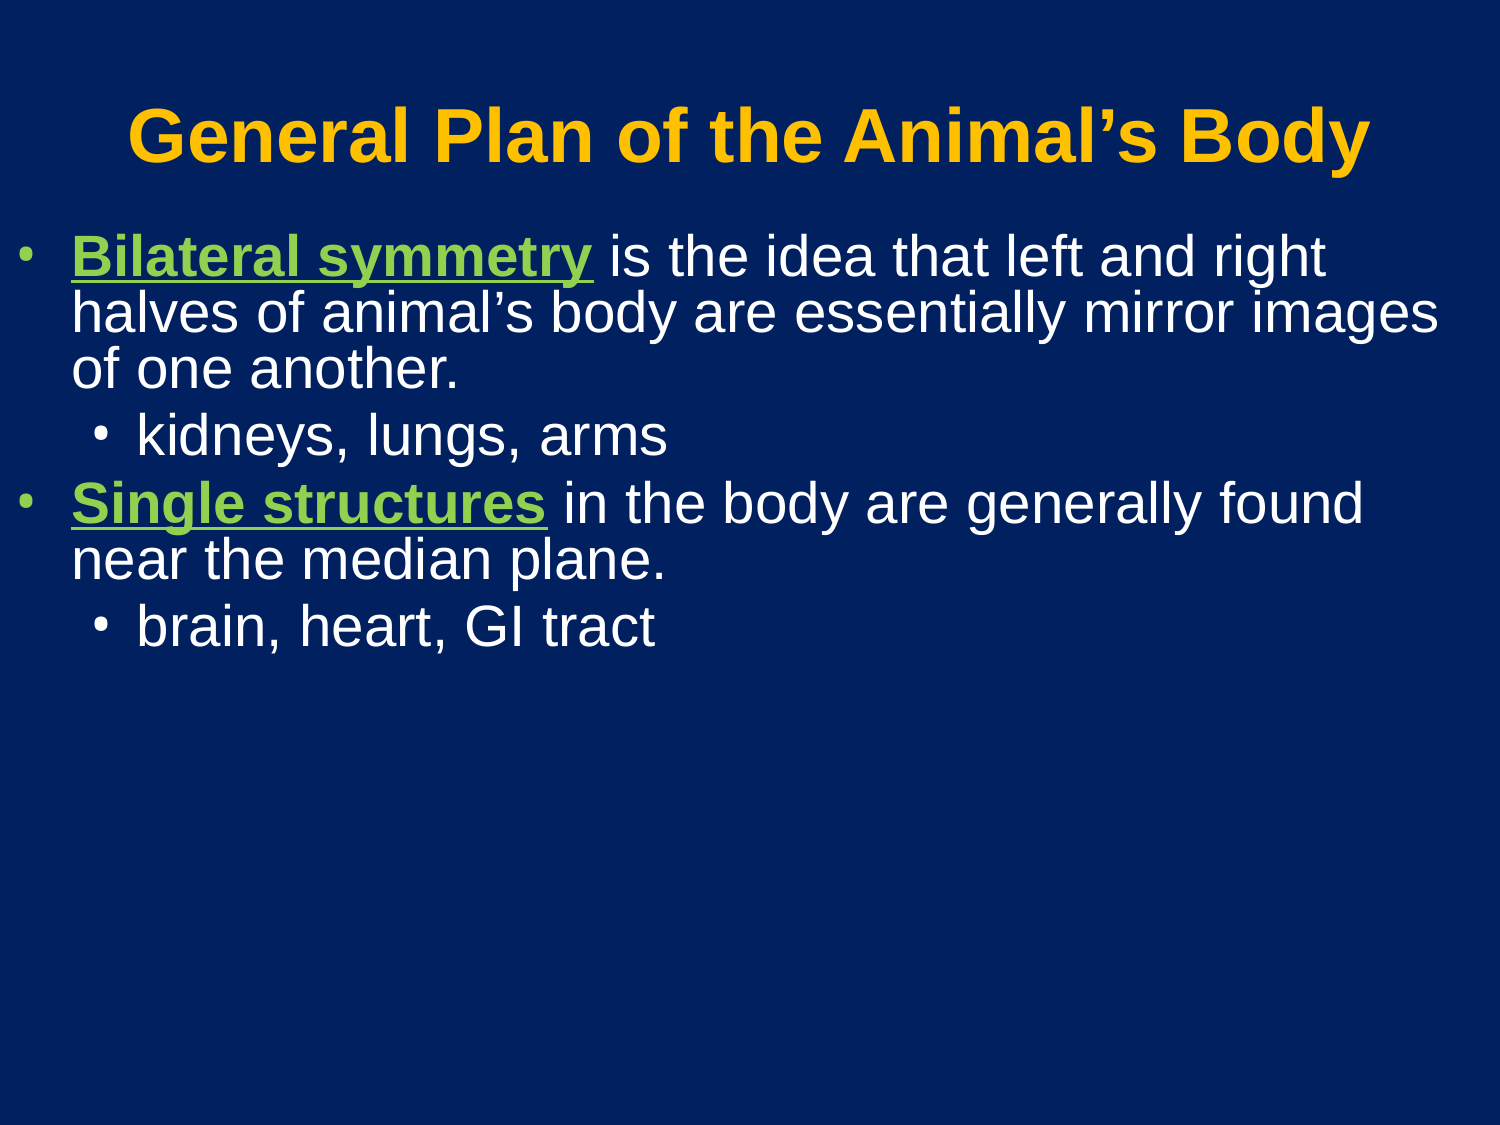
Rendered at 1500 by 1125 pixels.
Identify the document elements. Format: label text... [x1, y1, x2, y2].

list Bilateral symmetry is the idea that left and right halves of animal’s body are essentially mirror images of one another. kidneys, lungs, arms Single structures in the body are generally found near the median plane. brain, heart, GI tract [0, 224, 1500, 946]
title General Plan of the Animal’s Body [37, 78, 1463, 186]
